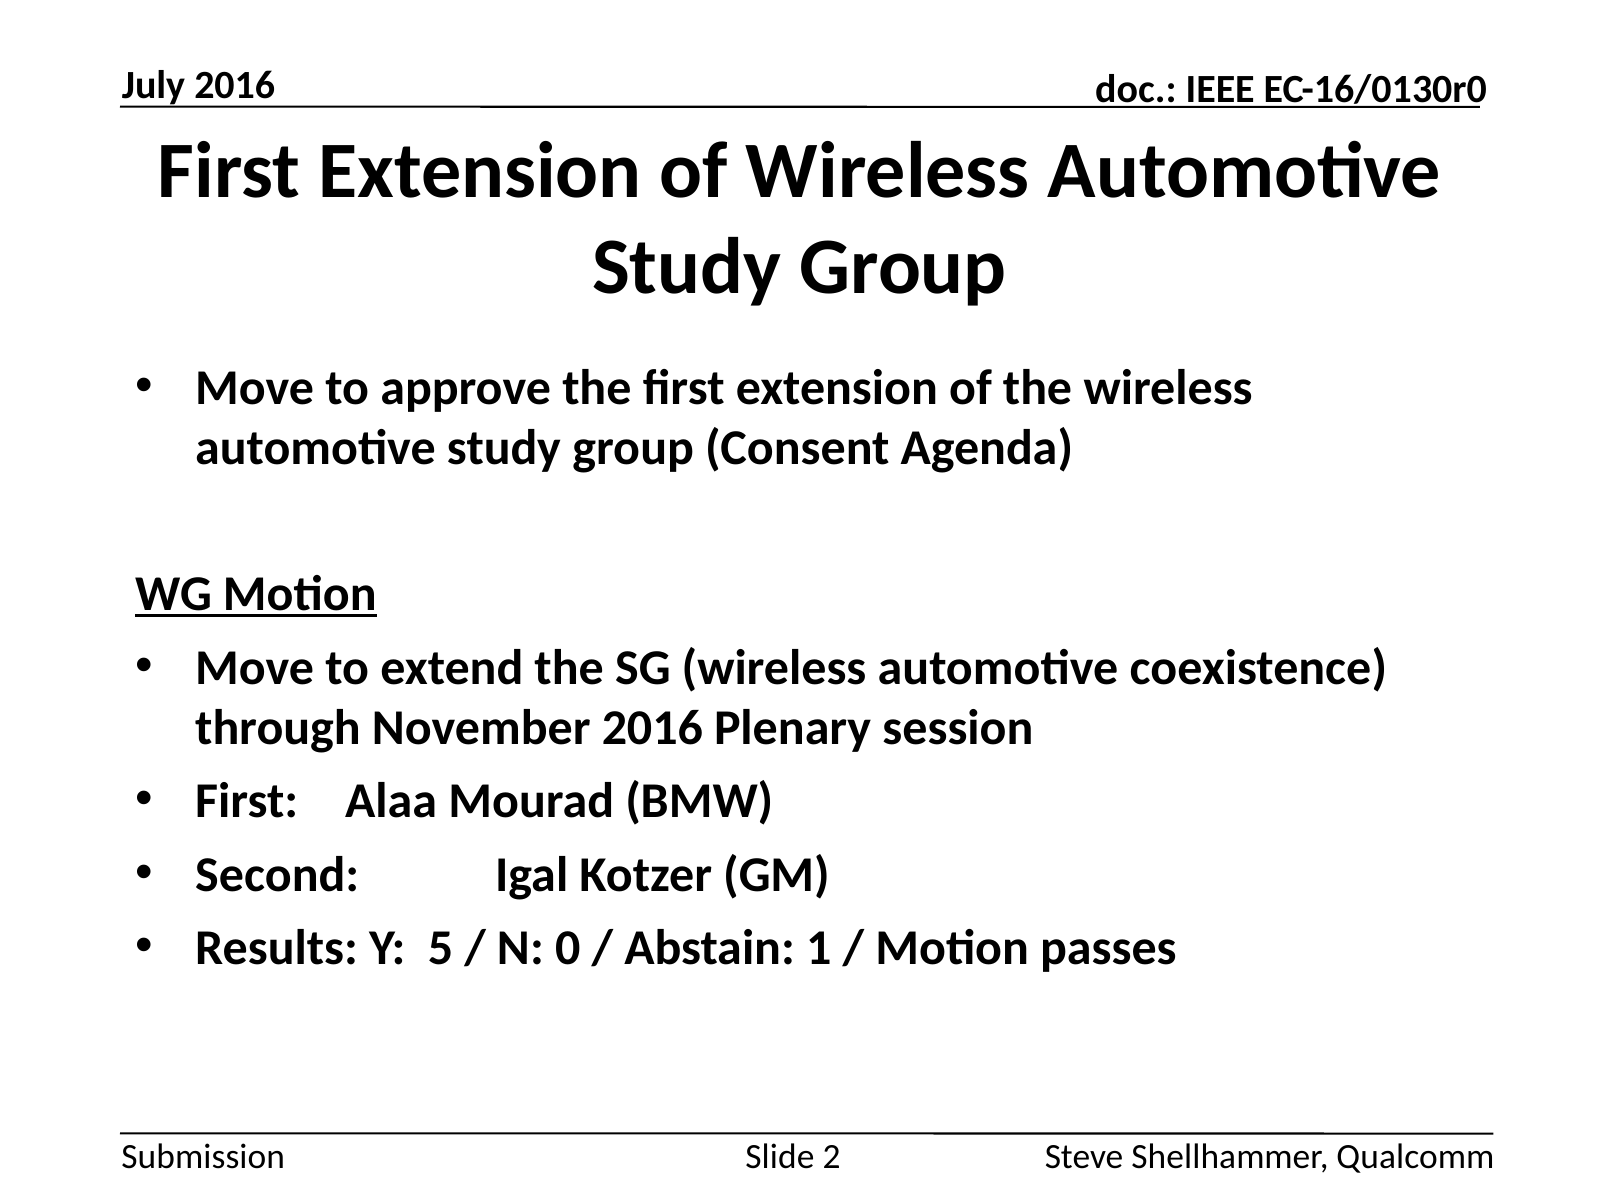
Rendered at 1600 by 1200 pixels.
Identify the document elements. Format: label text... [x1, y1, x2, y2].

list Move to approve the first extension of the wireless automotive study group (Consent Agenda) WG Motion Move to extend the SG (wireless automotive coexistence) through November 2016 Plenary session First: Alaa Mourad (BMW) Second: Igal Kotzer (GM) Results: Y: 5 / N: 0 / Abstain: 1 / Motion passes [119, 346, 1480, 1067]
title First Extension of Wireless Automotive Study Group [119, 119, 1480, 307]
slide_number Slide 2 [733, 1132, 854, 1197]
footer Steve Shellhammer, Qualcomm [937, 1132, 1495, 1174]
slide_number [121, 58, 451, 107]
